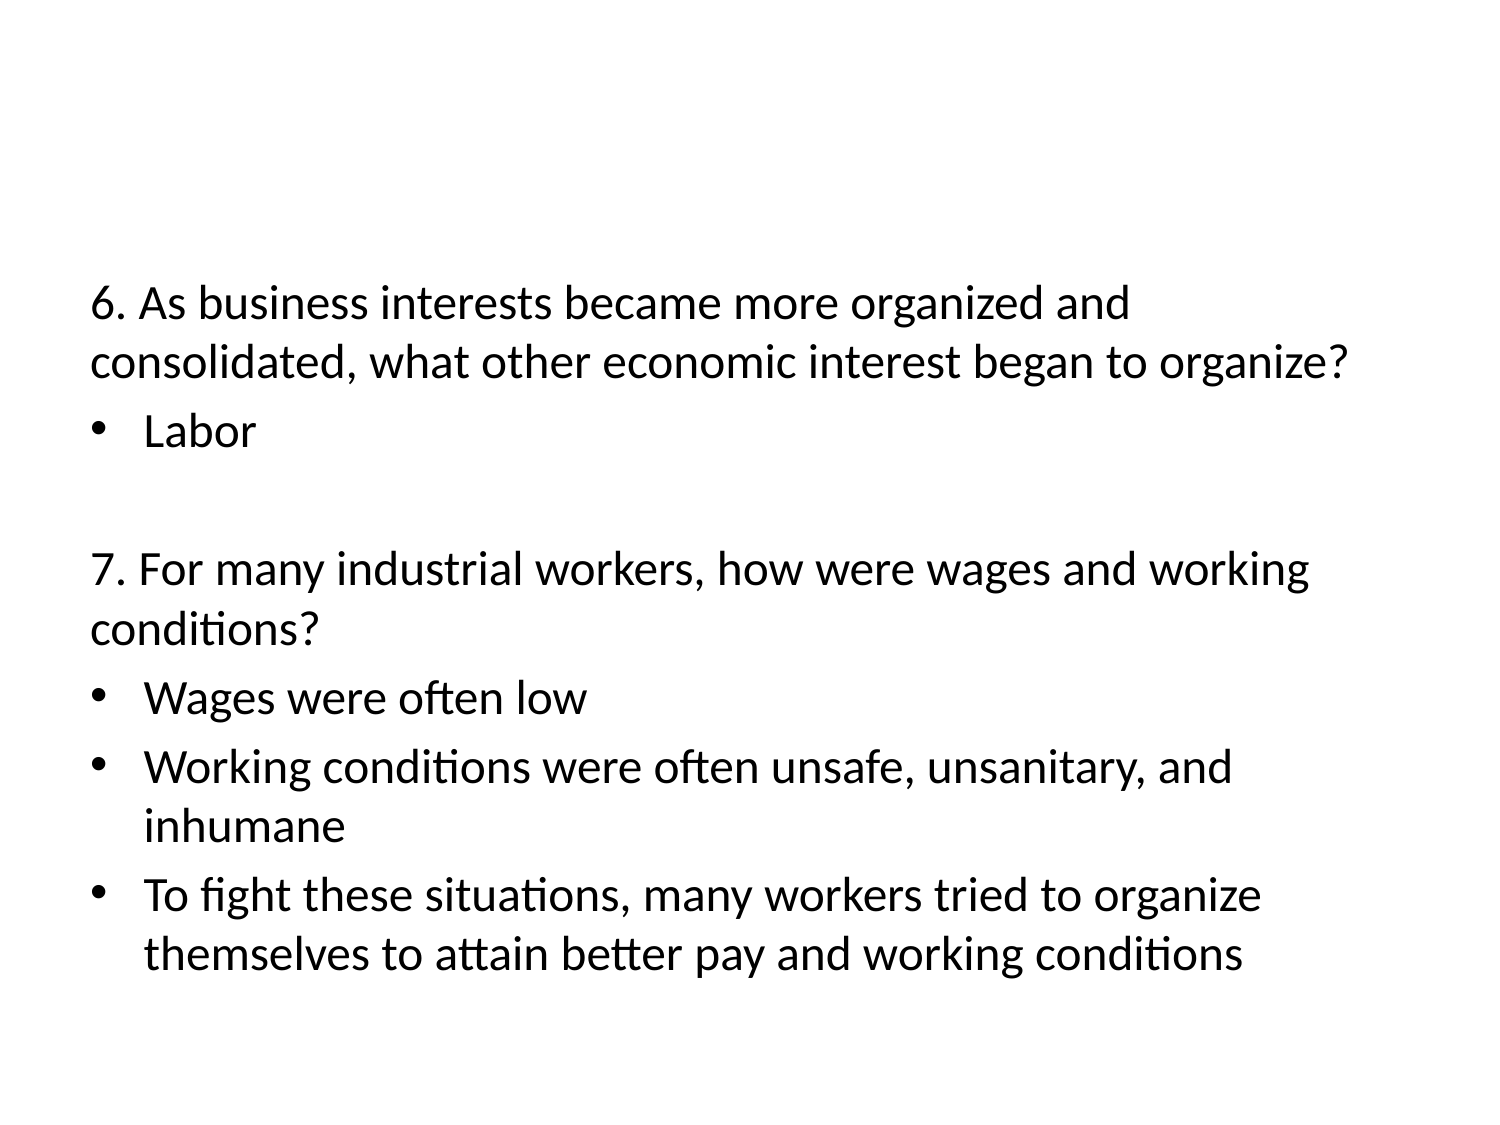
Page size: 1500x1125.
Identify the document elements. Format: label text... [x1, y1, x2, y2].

list 6. As business interests became more organized and consolidated, what other economic interest began to organize? Labor 7. For many industrial workers, how were wages and working conditions? Wages were often low Working conditions were often unsafe, unsanitary, and inhumane To fight these situations, many workers tried to organize themselves to attain better pay and working conditions [75, 262, 1425, 1005]
